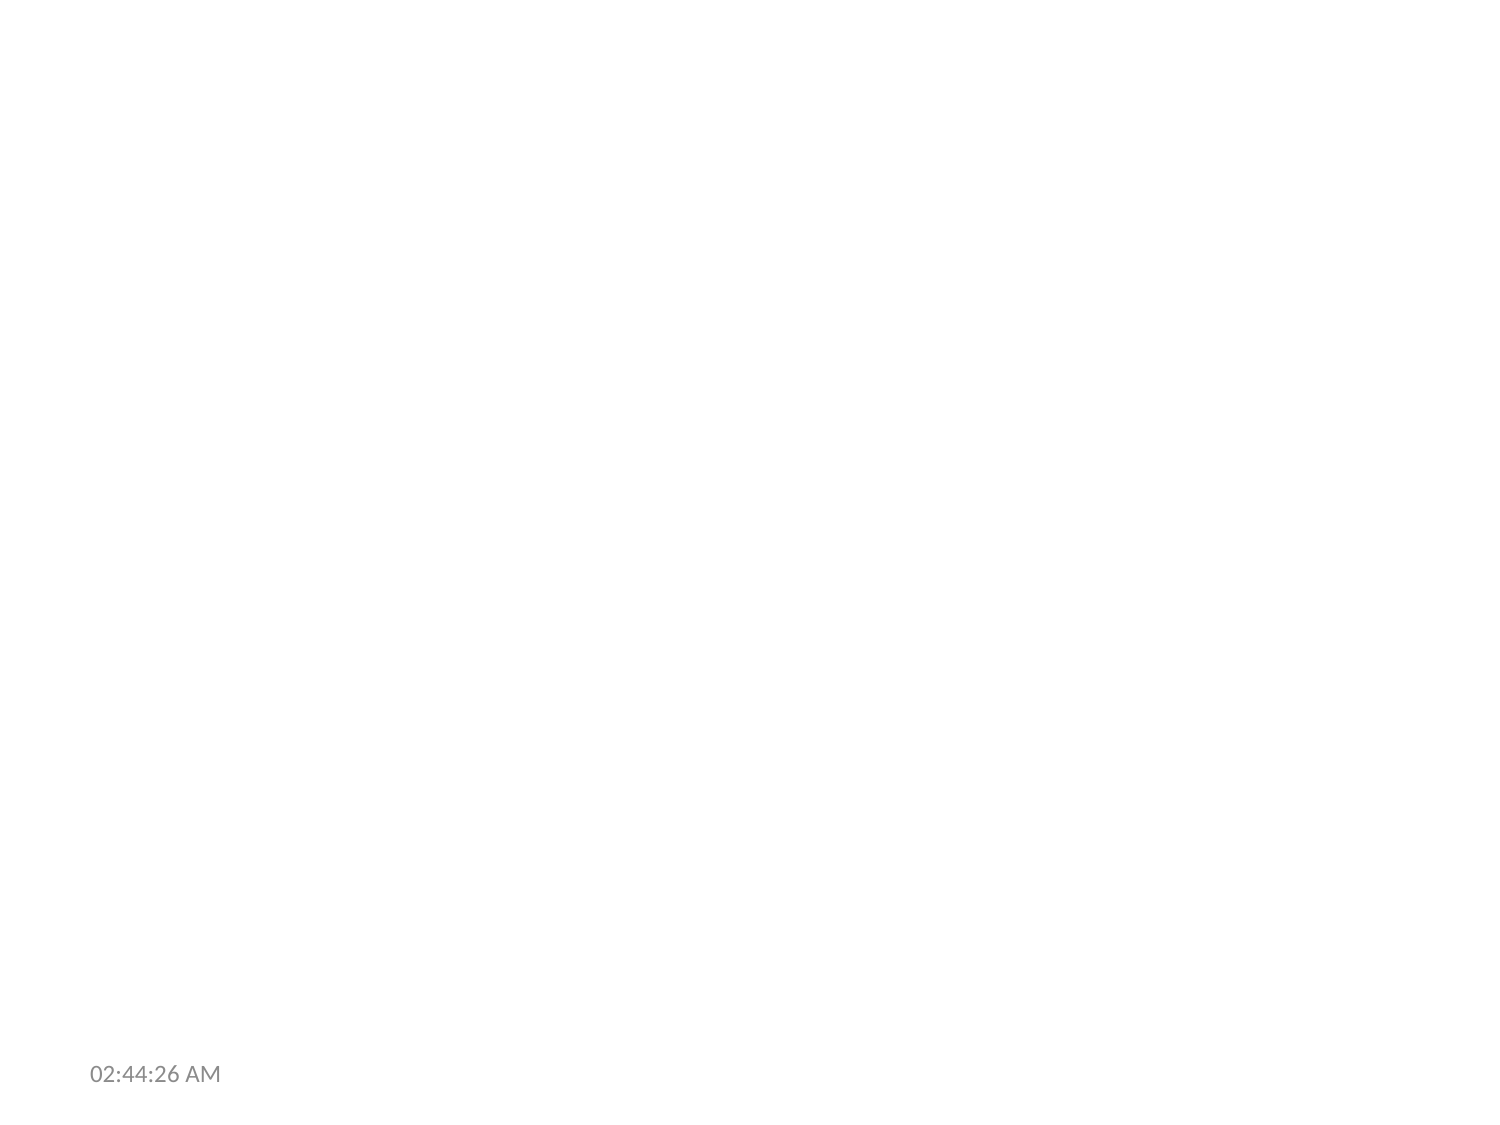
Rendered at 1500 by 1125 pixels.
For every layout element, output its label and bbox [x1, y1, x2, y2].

slide_number [75, 1042, 425, 1103]
